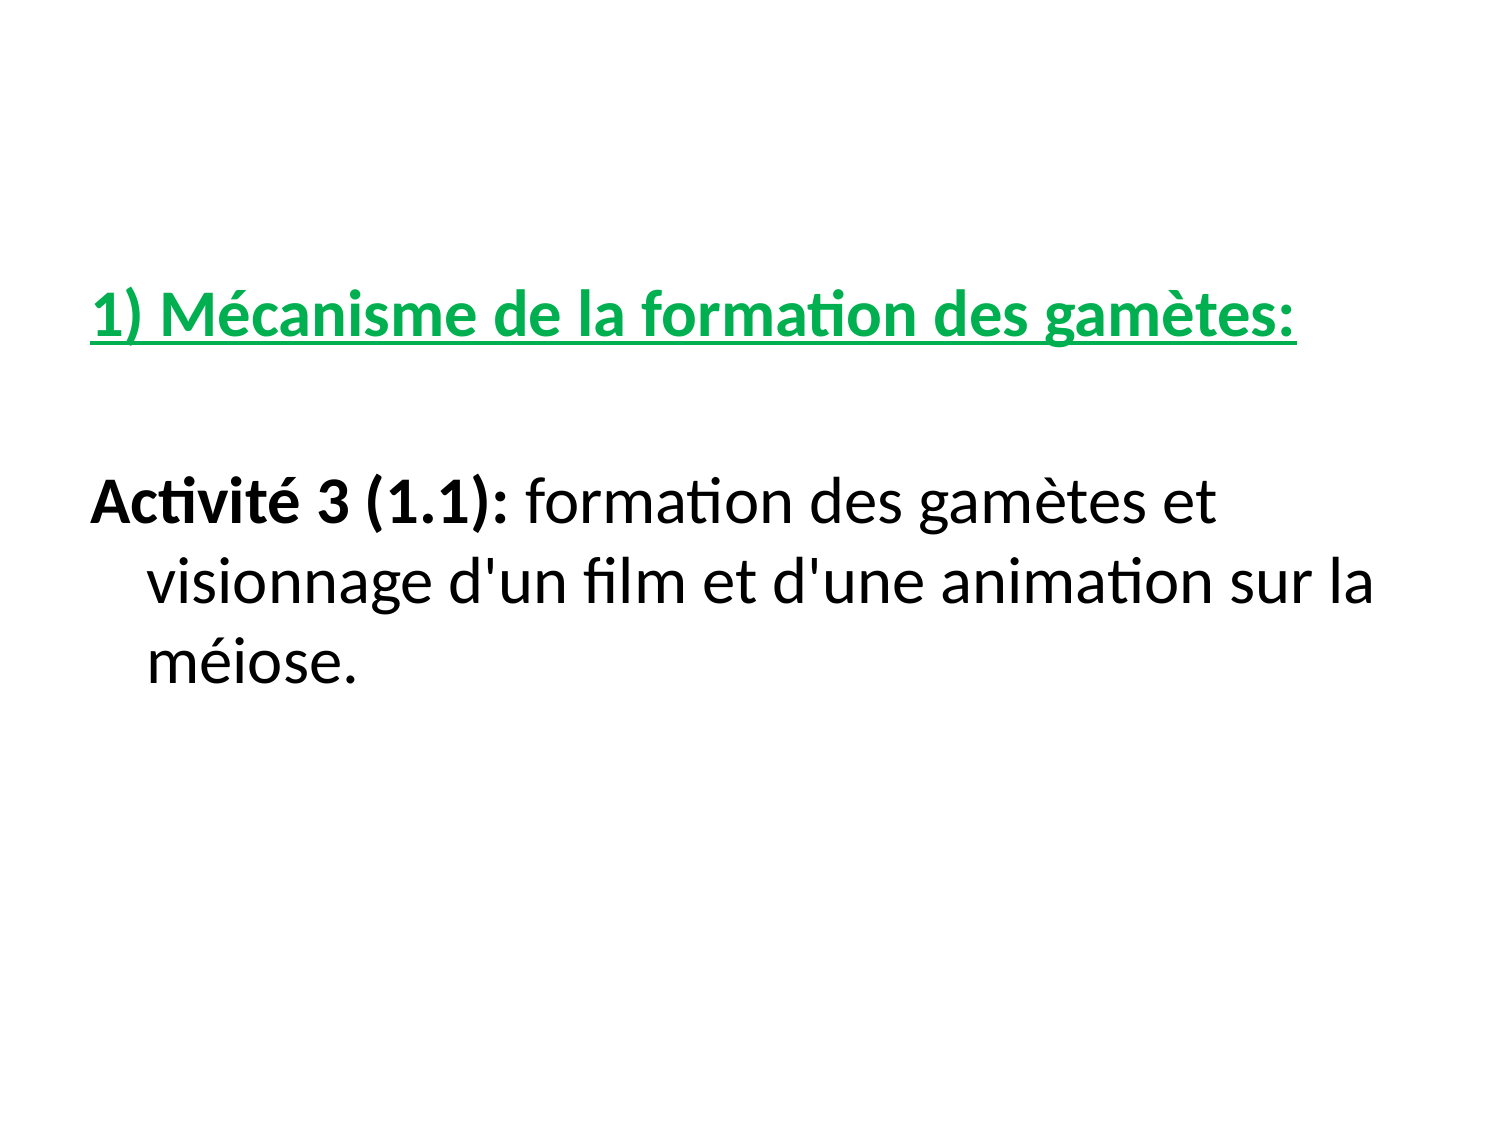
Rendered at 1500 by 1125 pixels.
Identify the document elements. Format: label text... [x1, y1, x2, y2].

list 1) Mécanisme de la formation des gamètes: Activité 3 (1.1): formation des gamètes et visionnage d'un film et d'une animation sur la méiose. [75, 262, 1425, 1005]
